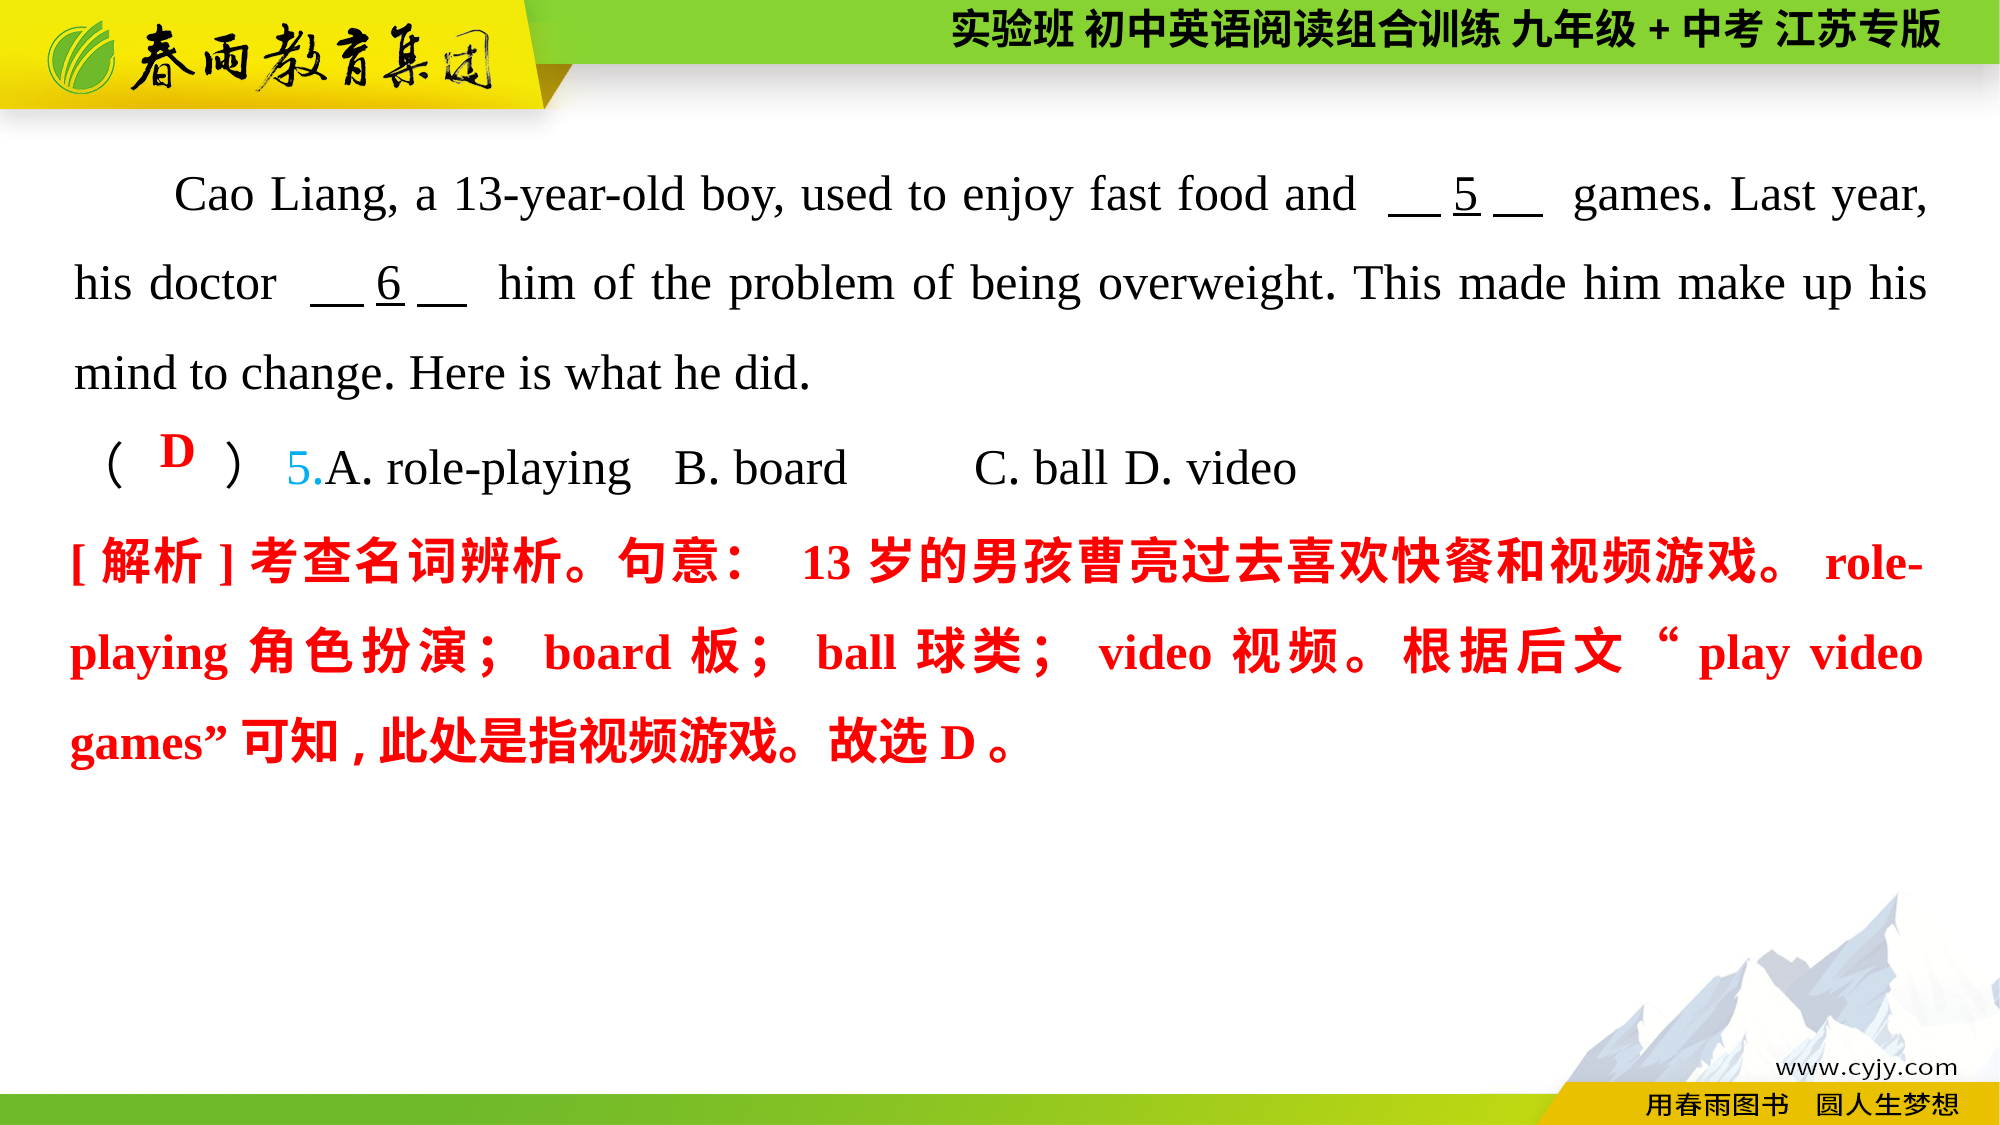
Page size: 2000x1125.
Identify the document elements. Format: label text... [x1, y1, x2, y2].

picture [0, 0, 2000, 1125]
text_box [解析]考查名词辨析。句意： 13岁的男孩曹亮过去喜欢快餐和视频游戏。role-playing角色扮演；board板；ball球类；video视频。根据后文“play video games”可知,此处是指视频游戏。故选D。 [54, 491, 1939, 777]
text_box （ ）5.A. role-playing B. board C. ball D. video [59, 397, 1944, 502]
list Cao Liang, a 13-year-old boy, used to enjoy fast food and 5 games. Last year, his doctor 6 him of the problem of being overweight. This made him make up his mind to change. Here is what he did. [59, 122, 1944, 397]
text_box D [145, 410, 212, 486]
